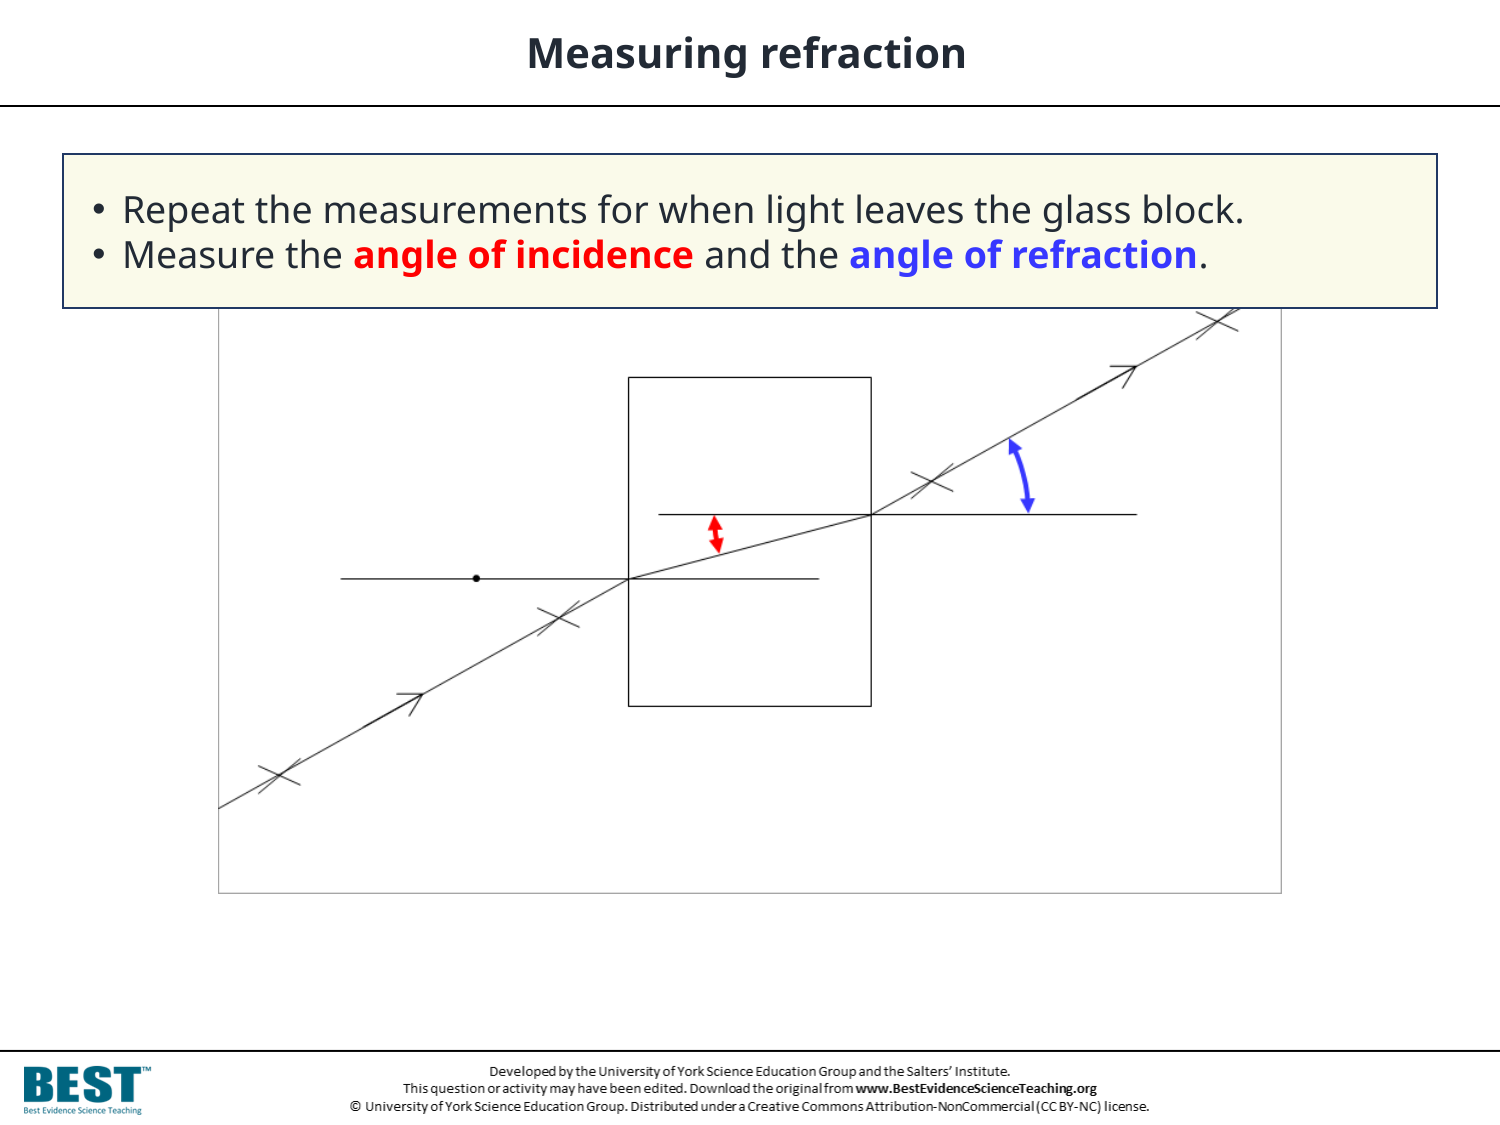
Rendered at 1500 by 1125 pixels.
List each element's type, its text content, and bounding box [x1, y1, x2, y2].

text_box Measuring refraction [23, 4, 1471, 99]
picture [0, 105, 1500, 1125]
